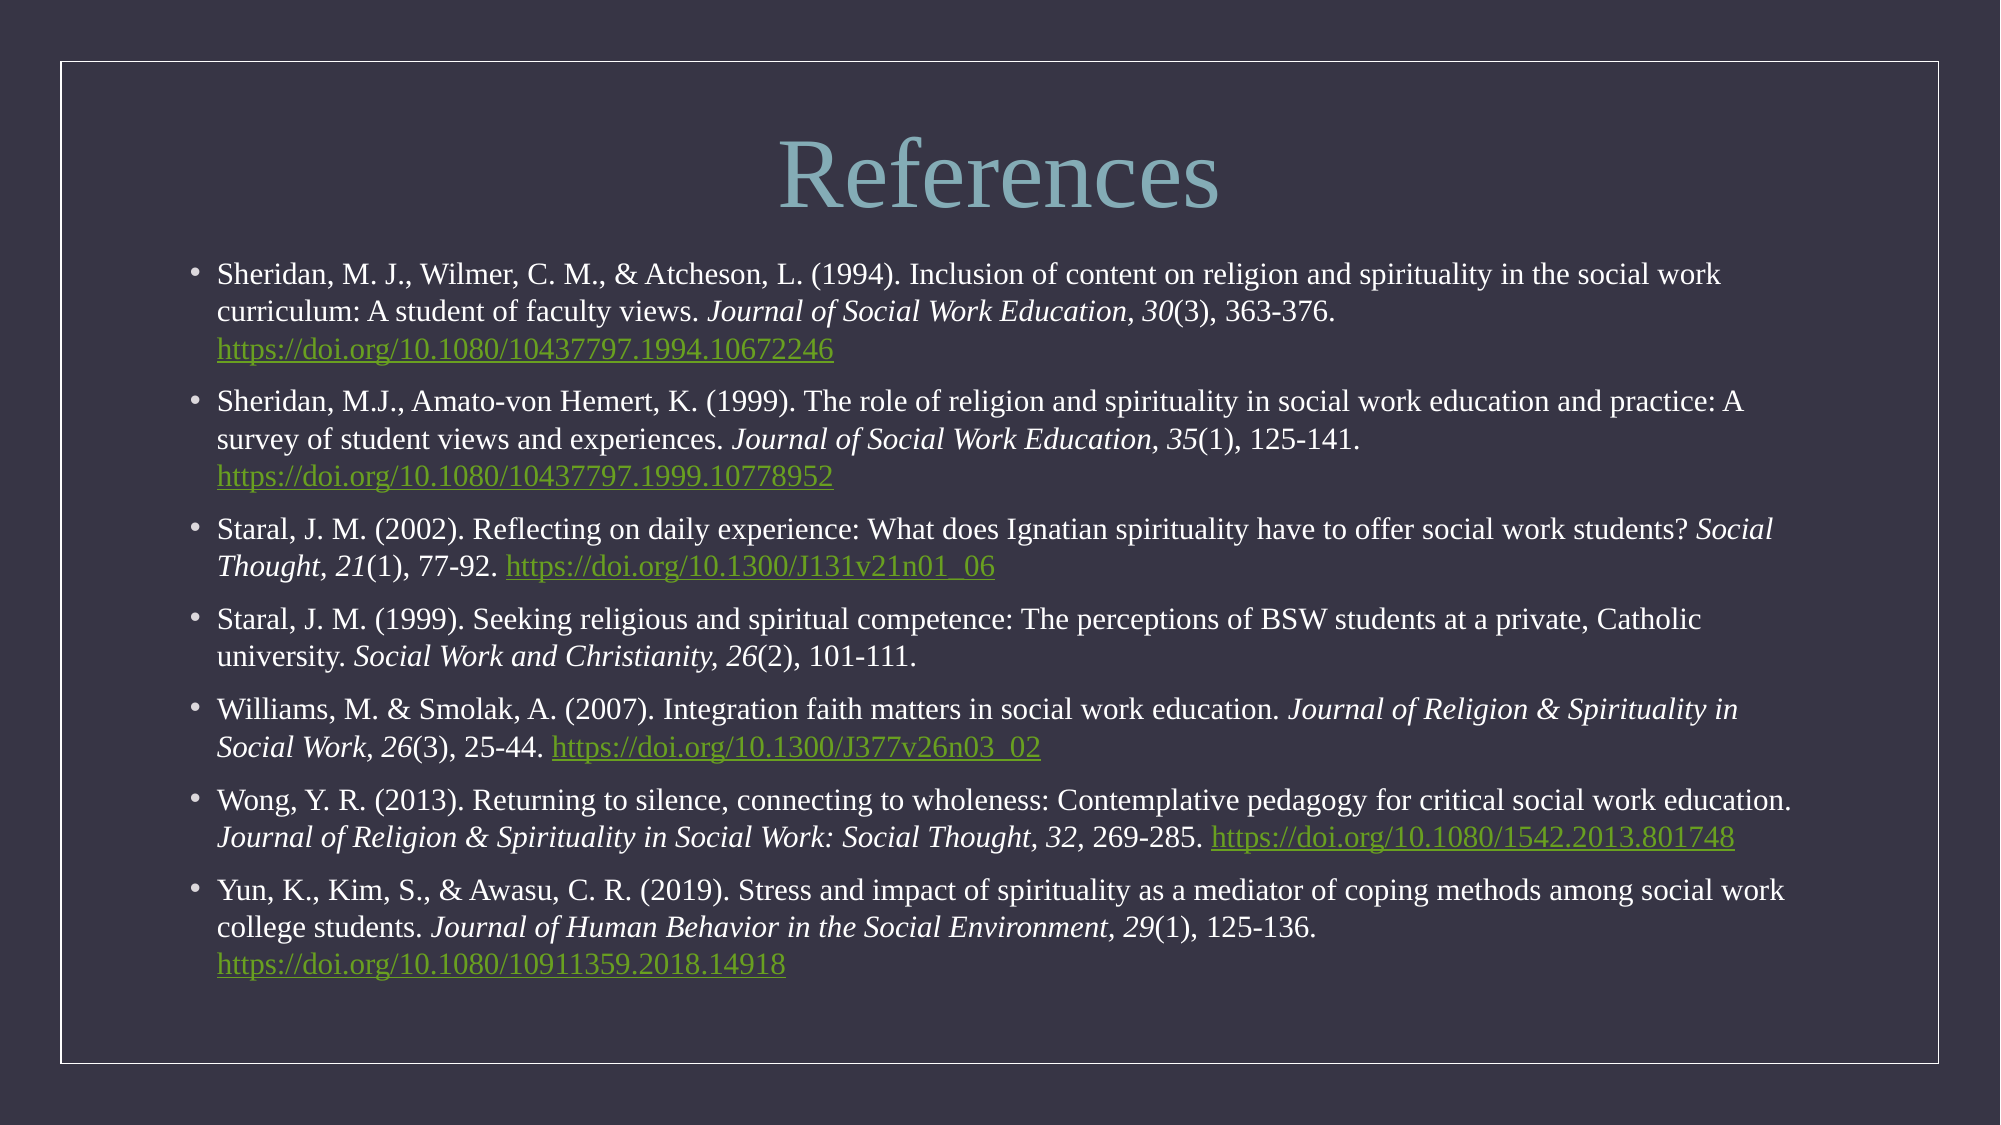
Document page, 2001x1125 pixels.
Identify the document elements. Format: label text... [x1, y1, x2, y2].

list Sheridan, M. J., Wilmer, C. M., & Atcheson, L. (1994). Inclusion of content on religion and spirituality in the social work curriculum: A student of faculty views. Journal of Social Work Education, 30(3), 363-376. https://doi.org/10.1080/10437797.1994.10672246 Sheridan, M.J., Amato-von Hemert, K. (1999). The role of religion and spirituality in social work education and practice: A survey of student views and experiences. Journal of Social Work Education, 35(1), 125-141. https://doi.org/10.1080/10437797.1999.10778952 Staral, J. M. (2002). Reflecting on daily experience: What does Ignatian spirituality have to offer social work students? Social Thought, 21(1), 77-92. https://doi.org/10.1300/J131v21n01_06 Staral, J. M. (1999). Seeking religious and spiritual competence: The perceptions of BSW students at a private, Catholic university. Social Work and Christianity, 26(2), 101-111. Williams, M. & Smolak, A. (2007). Integration faith matters in social work education. Journal of Religion & Spirituality in Social Work, 26(3), 25-44. https://doi.org/10.1300/J377v26n03_02 Wong, Y. R. (2013). Returning to silence, connecting to wholeness: Contemplative pedagogy for critical social work education. Journal of Religion & Spirituality in Social Work: Social Thought, 32, 269-285. https://doi.org/10.1080/1542.2013.801748 Yun, K., Kim, S., & Awasu, C. R. (2019). Stress and impact of spirituality as a mediator of coping methods among social work college students. Journal of Human Behavior in the Social Environment, 29(1), 125-136. https://doi.org/10.1080/10911359.2018.14918 [174, 245, 1825, 990]
title References [174, 105, 1825, 245]
